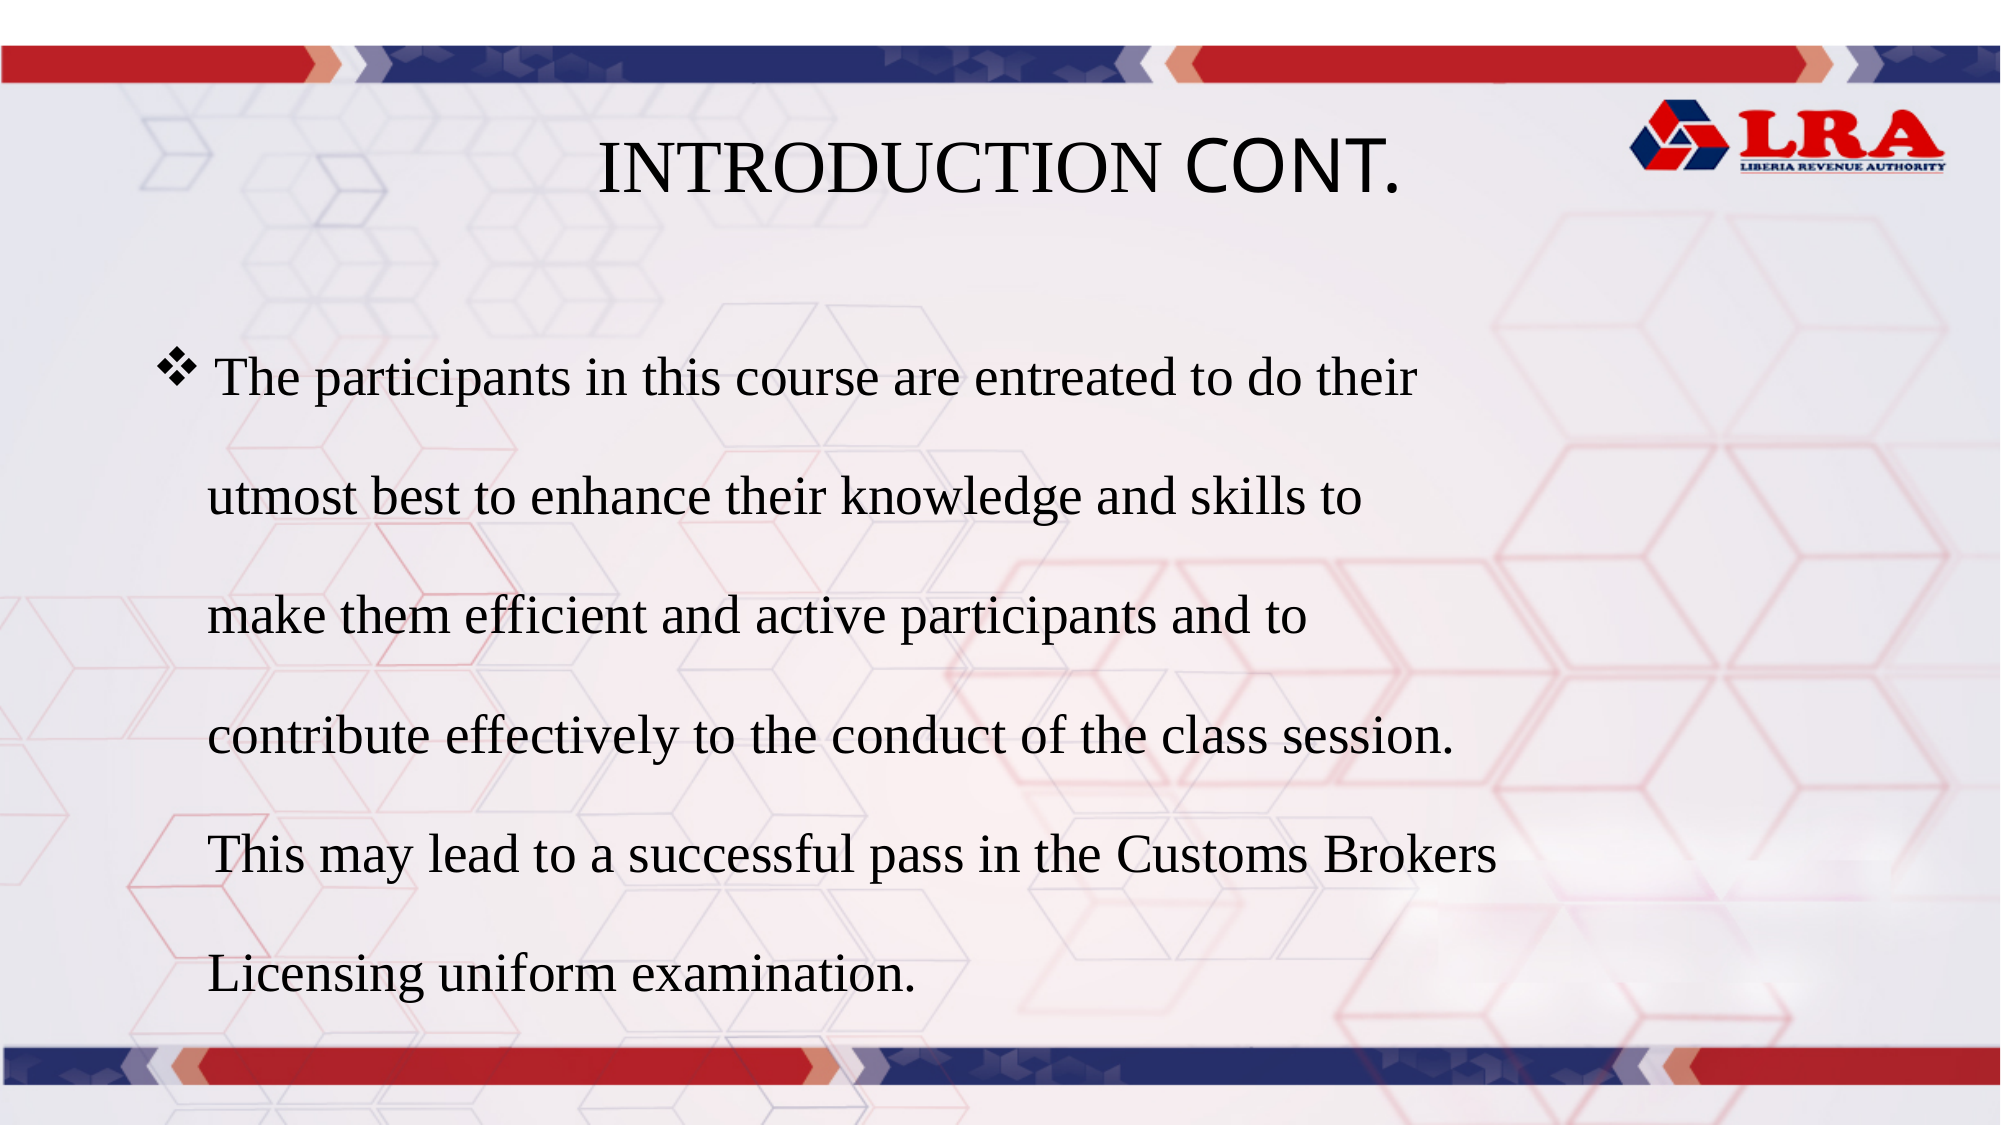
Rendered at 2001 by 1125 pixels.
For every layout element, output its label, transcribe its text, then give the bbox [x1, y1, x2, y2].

title INTRODUCTION CONT. [137, 59, 1863, 278]
picture [0, 0, 2001, 1125]
list The participants in this course are entreated to do their utmost best to enhance their knowledge and skills to make them efficient and active participants and to contribute effectively to the conduct of the class session. This may lead to a successful pass in the Customs Brokers Licensing uniform examination. [137, 299, 1863, 1014]
